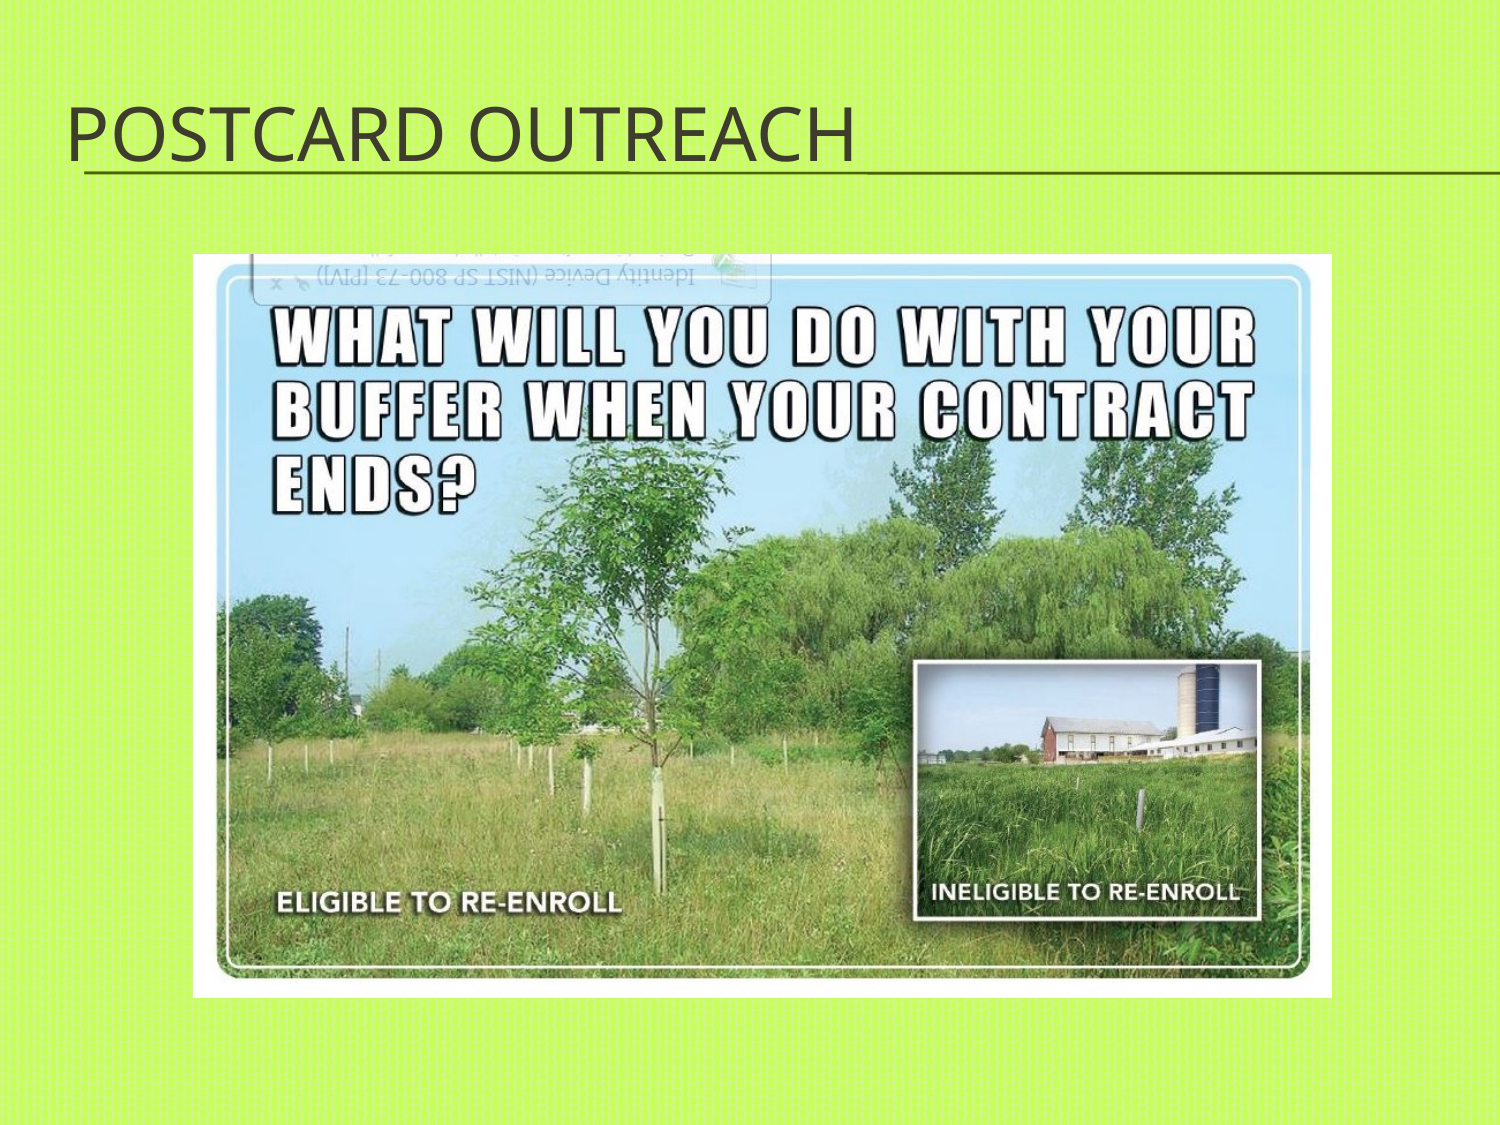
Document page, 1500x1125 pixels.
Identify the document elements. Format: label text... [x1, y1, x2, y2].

title Postcard outreach [50, 62, 1475, 200]
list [193, 254, 1332, 998]
